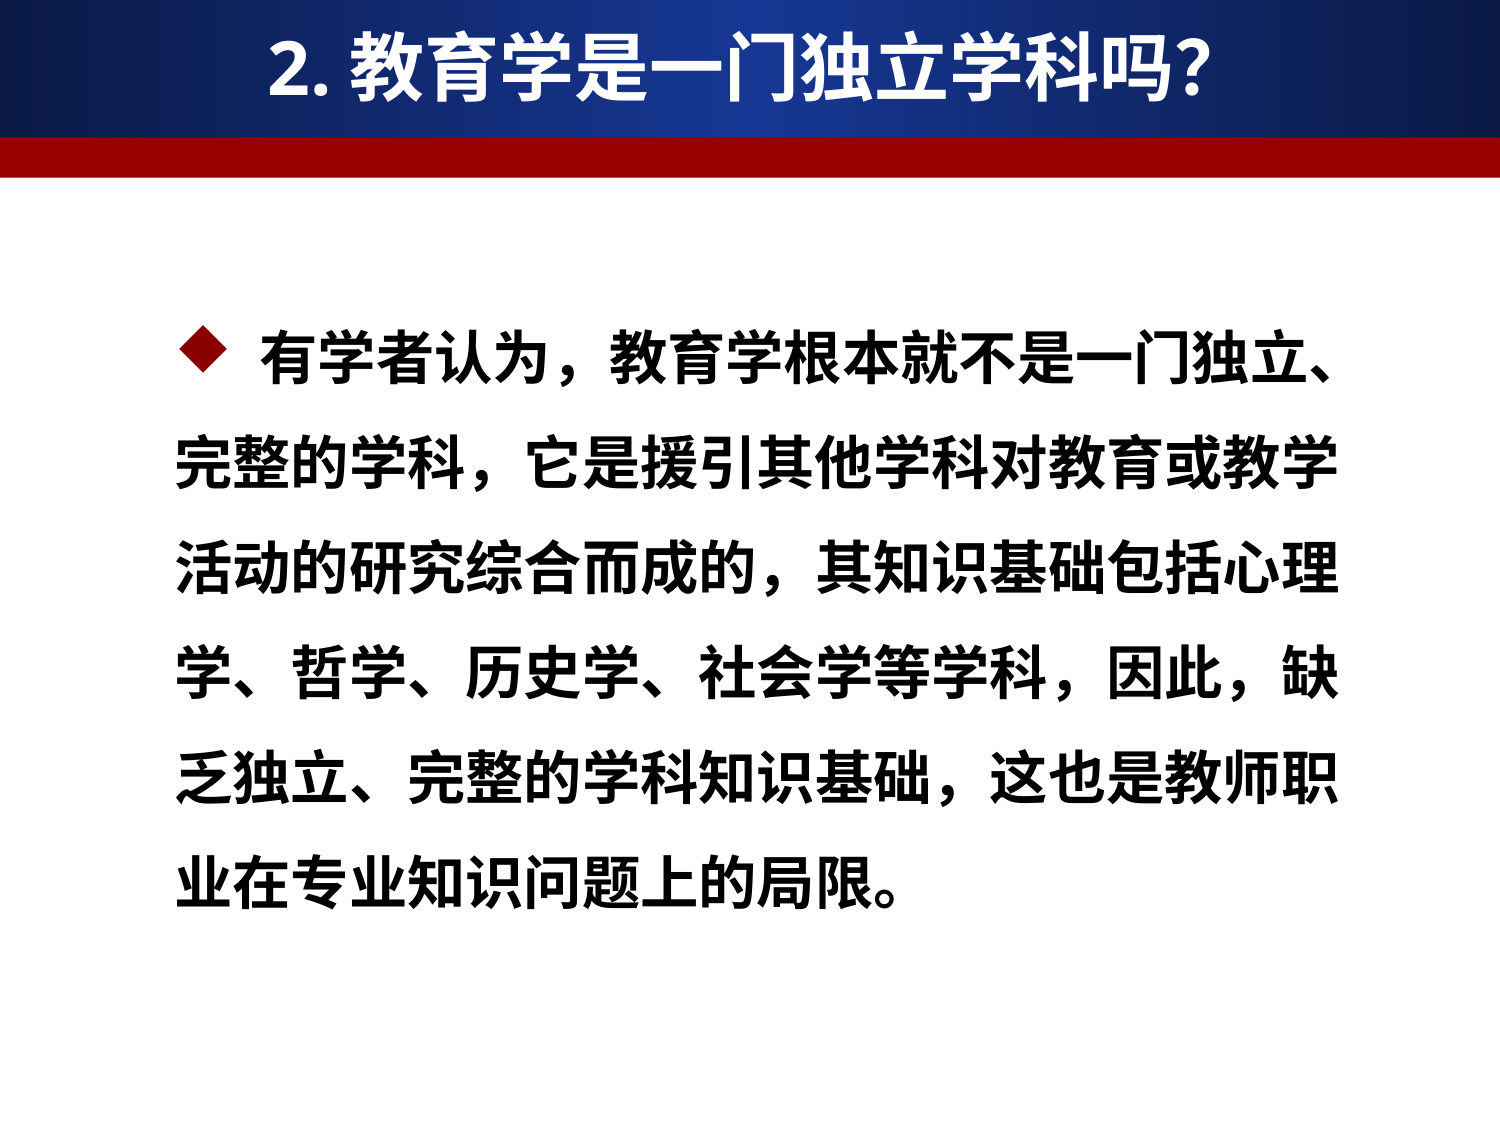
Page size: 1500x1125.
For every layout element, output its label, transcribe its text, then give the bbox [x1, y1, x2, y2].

list 有学者认为，教育学根本就不是一门独立、完整的学科，它是援引其他学科对教育或教学活动的研究综合而成的，其知识基础包括心理学、哲学、历史学、社会学等学科，因此，缺乏独立、完整的学科知识基础，这也是教师职业在专业知识问题上的局限。 [159, 278, 1388, 953]
title 2.教育学是一门独立学科吗？ [64, 19, 1453, 112]
